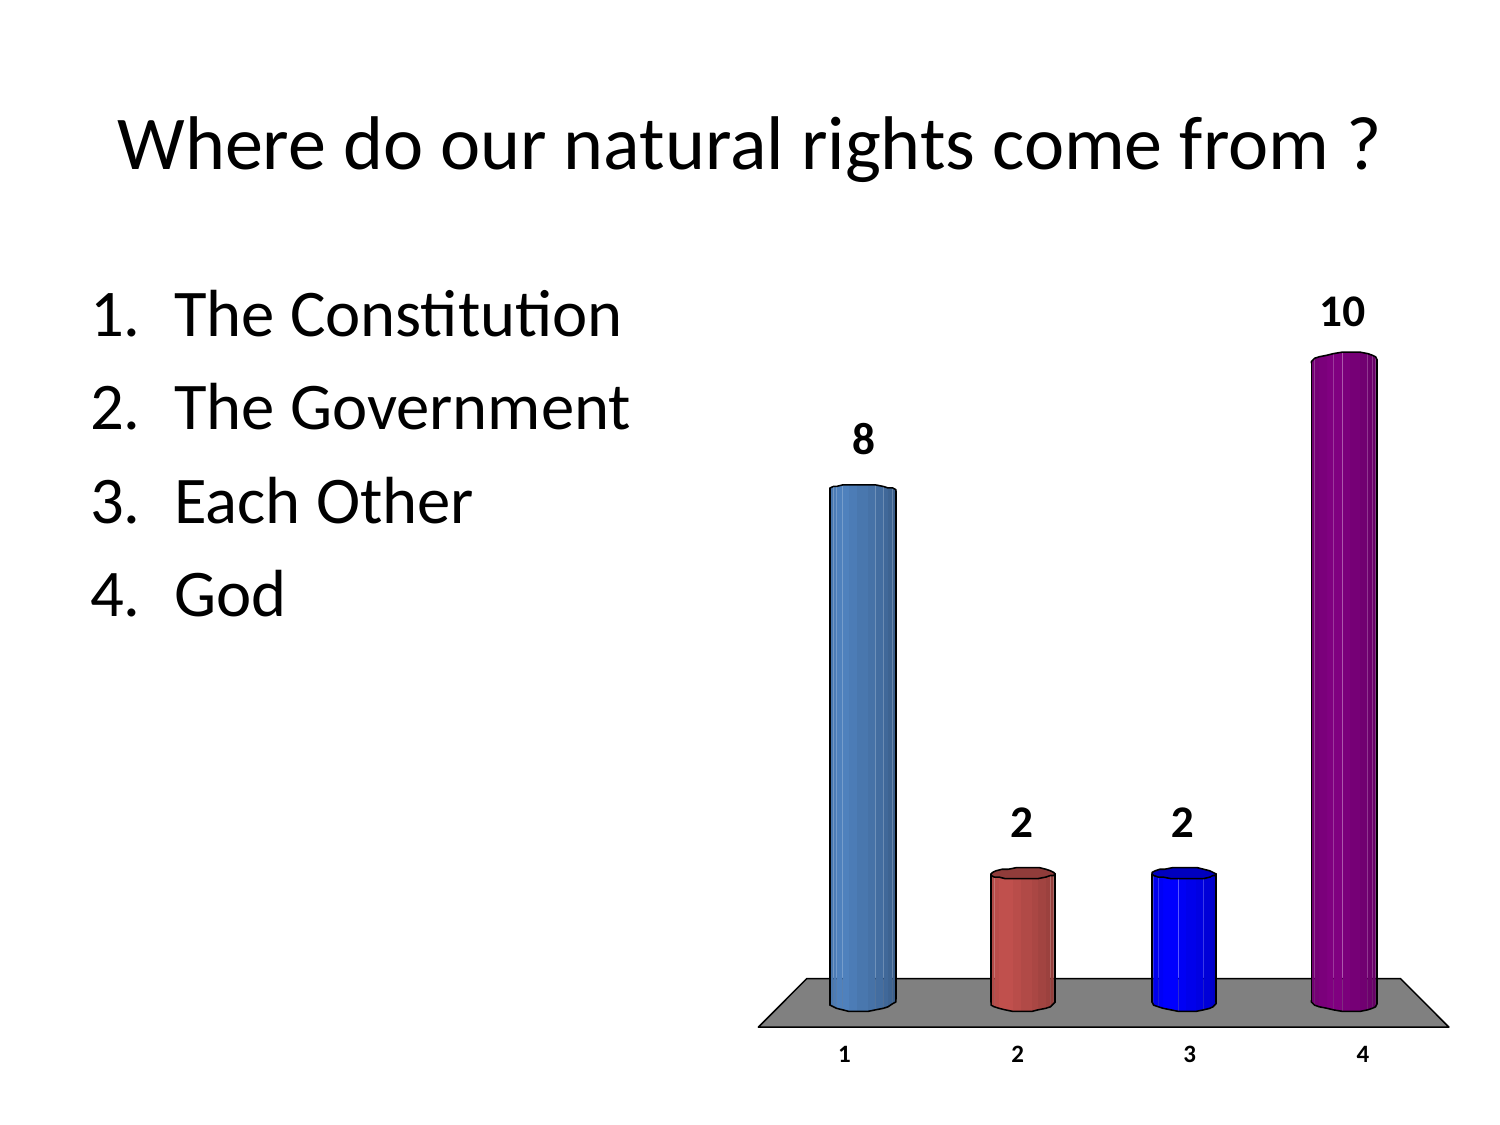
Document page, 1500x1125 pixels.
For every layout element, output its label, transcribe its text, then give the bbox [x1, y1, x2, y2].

title Where do our natural rights come from ? [75, 45, 1425, 233]
list The Constitution The Government Each Other God [75, 262, 750, 1005]
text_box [739, 270, 1490, 1115]
